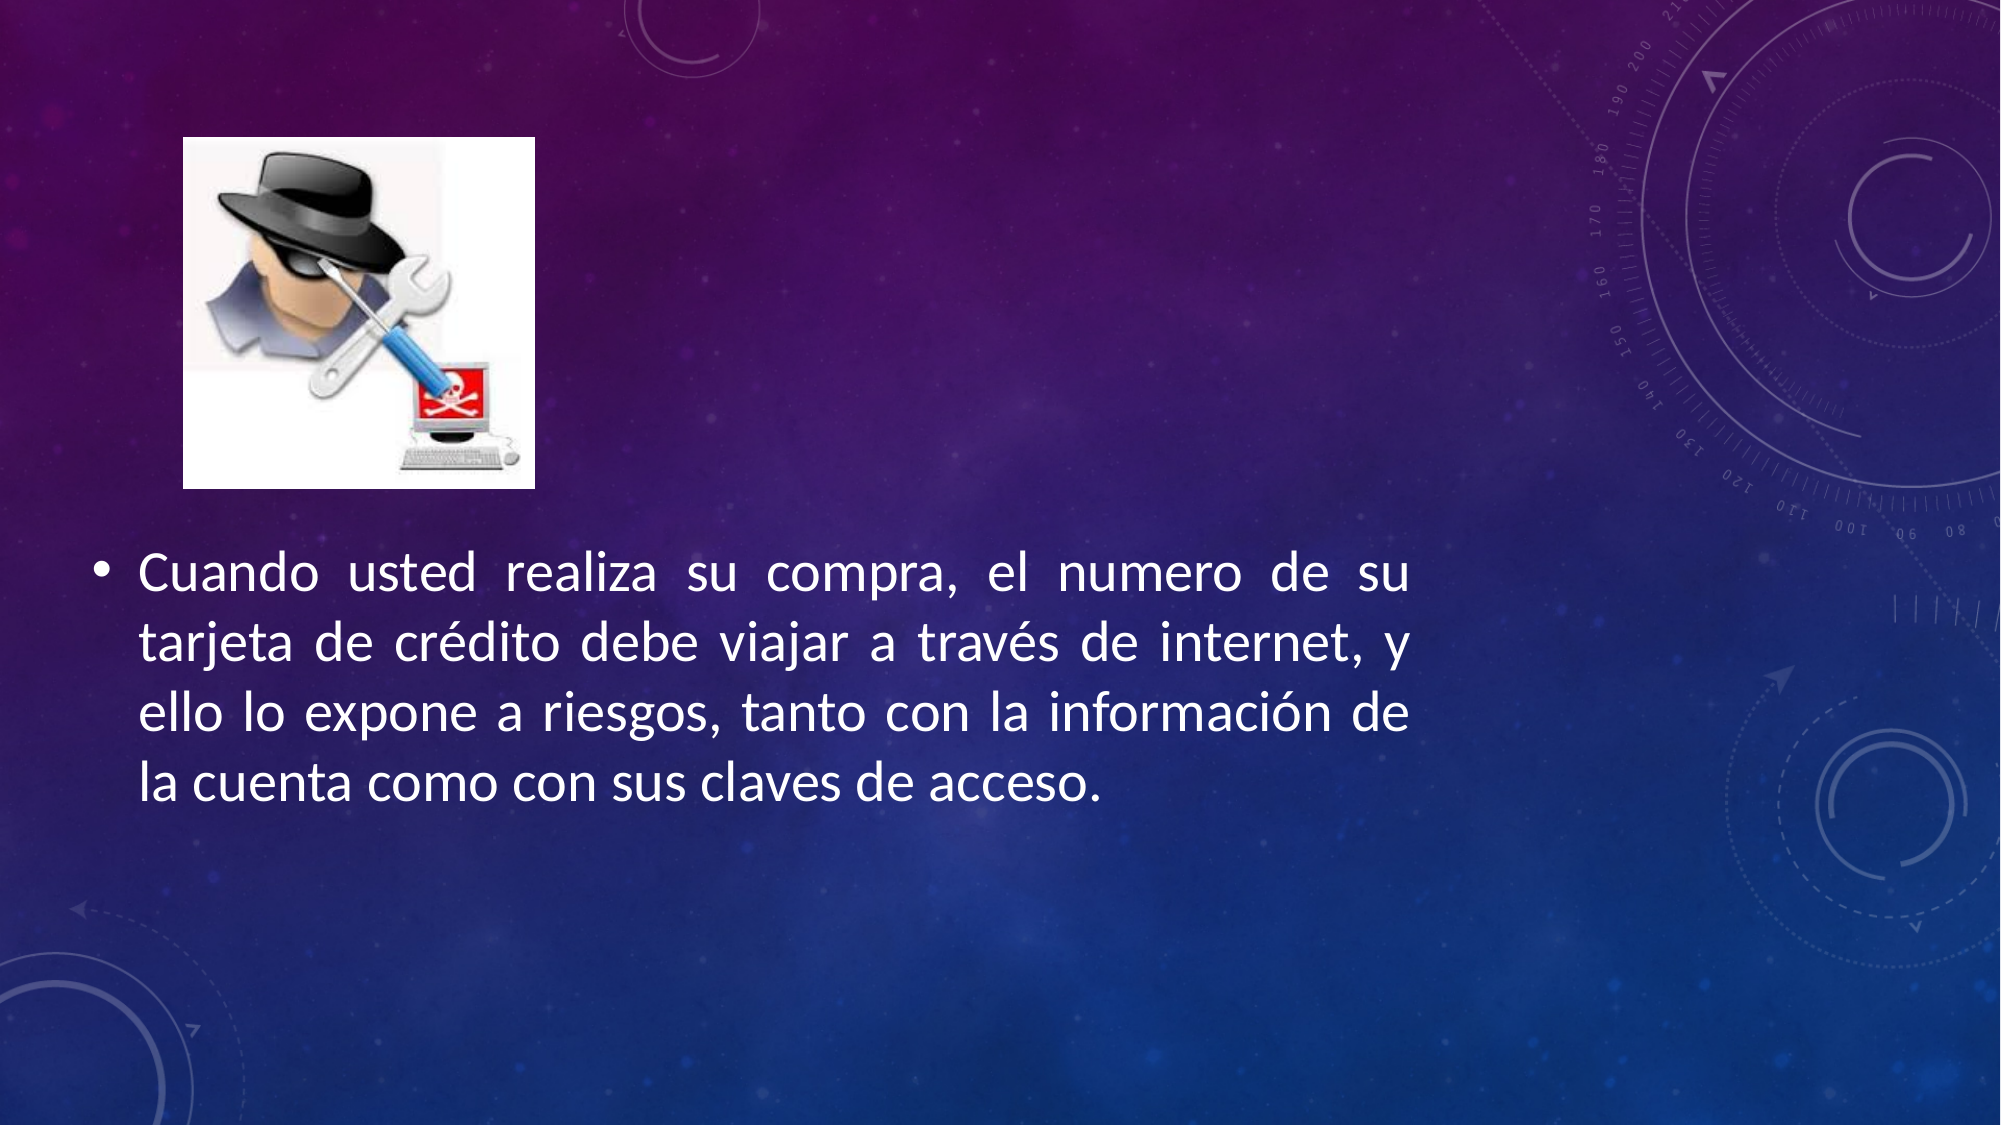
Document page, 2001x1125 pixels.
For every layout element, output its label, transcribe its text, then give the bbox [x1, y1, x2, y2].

list Cuando usted realiza su compra, el numero de su tarjeta de crédito debe viajar a través de internet, y ello lo expone a riesgos, tanto con la información de la cuenta como con sus claves de acceso. [76, 78, 1427, 821]
picture [0, 0, 2001, 1125]
